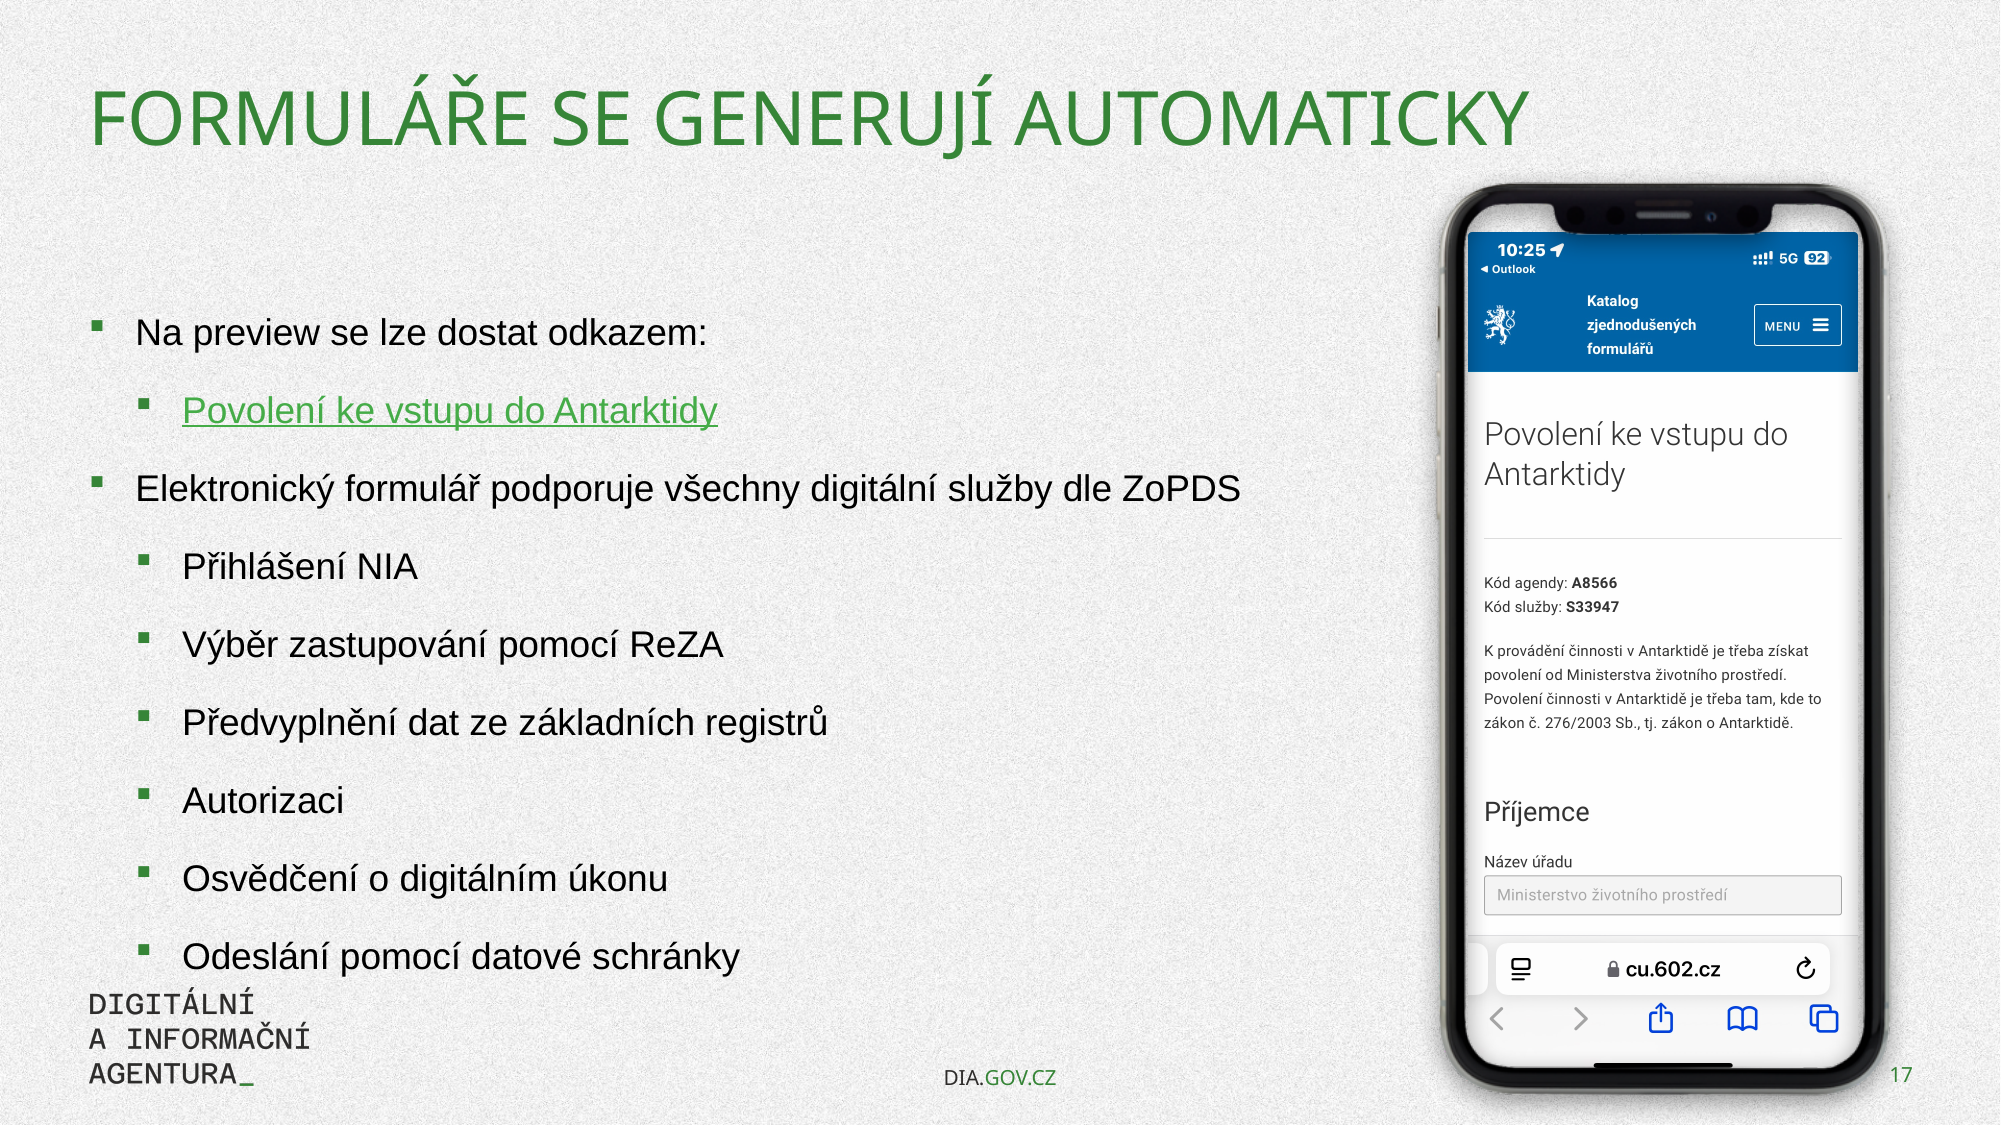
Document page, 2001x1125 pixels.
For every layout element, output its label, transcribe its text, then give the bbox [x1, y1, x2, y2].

picture [0, 0, 2001, 1125]
title formulářE se generují automaticky [88, 70, 1912, 284]
list Na preview se lze dostat odkazem: Povolení ke vstupu do Antarktidy Elektronický formulář podporuje všechny digitální služby dle ZoPDS Přihlášení NIA Výběr zastupování pomocí ReZA Předvyplnění dat ze základních registrů Autorizaci Osvědčení o digitálním úkonu Odeslání pomocí datové schránky [88, 299, 1384, 980]
footer DIA.GOV.CZ [558, 1037, 1398, 1098]
